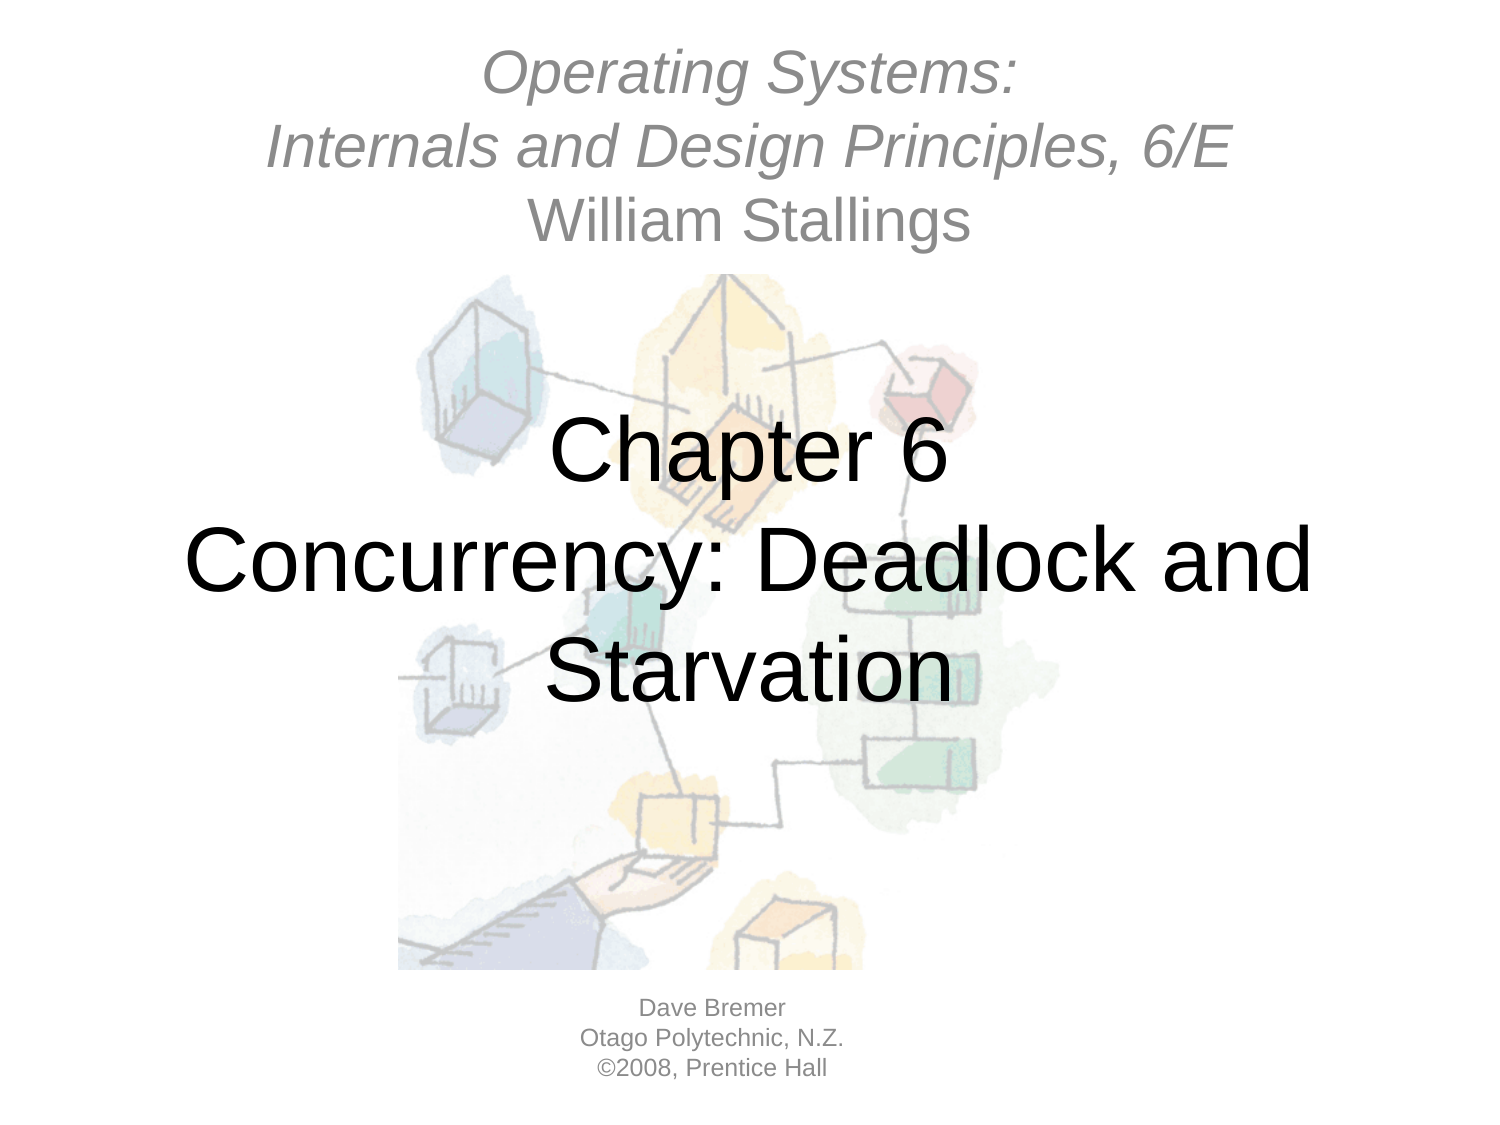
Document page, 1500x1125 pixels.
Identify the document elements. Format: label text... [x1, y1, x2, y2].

title Chapter 6 Concurrency: Deadlock and Starvation [112, 433, 393, 676]
footer Dave Bremer Otago Polytechnic, N.Z. ©2008, Prentice Hall [437, 999, 988, 1103]
picture [398, 274, 1063, 970]
subtitle Operating Systems: Internals and Design Principles, 6/E William Stallings [224, 24, 1276, 313]
title Chapter 6 Concurrency: Deadlock and Starvation [1066, 433, 1388, 676]
